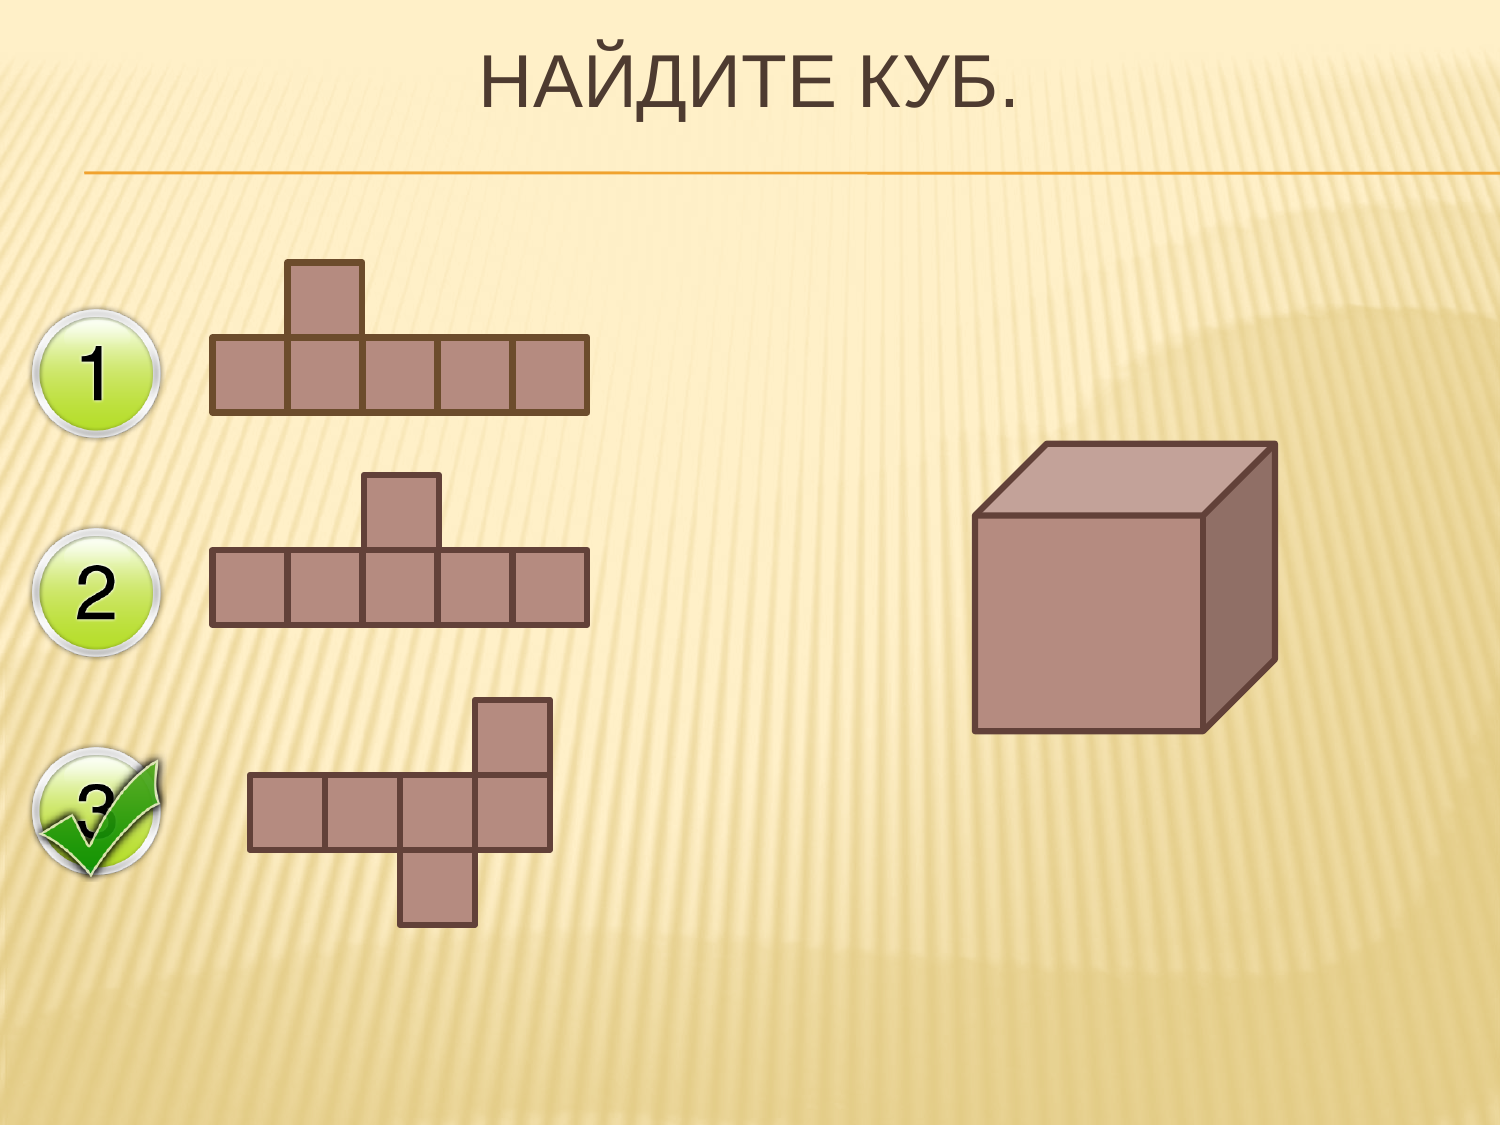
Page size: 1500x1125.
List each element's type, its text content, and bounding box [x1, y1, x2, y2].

list Найдите куб. [25, 19, 1475, 144]
picture [25, 303, 167, 445]
text_box [323, 773, 398, 852]
text_box [473, 698, 552, 773]
text_box [360, 335, 435, 414]
text_box [362, 473, 441, 552]
text_box [360, 548, 435, 627]
text_box [248, 773, 323, 852]
text_box [285, 548, 360, 627]
text_box [210, 335, 285, 414]
text_box [285, 339, 360, 414]
text_box [972, 441, 1278, 734]
text_box [510, 335, 589, 414]
text_box [473, 773, 552, 852]
text_box [285, 260, 364, 339]
text_box [398, 848, 477, 927]
picture [25, 740, 167, 882]
text_box [435, 335, 510, 414]
text_box [398, 773, 473, 848]
text_box [435, 548, 510, 627]
picture [25, 522, 167, 664]
text_box [210, 548, 285, 627]
text_box [510, 548, 589, 627]
